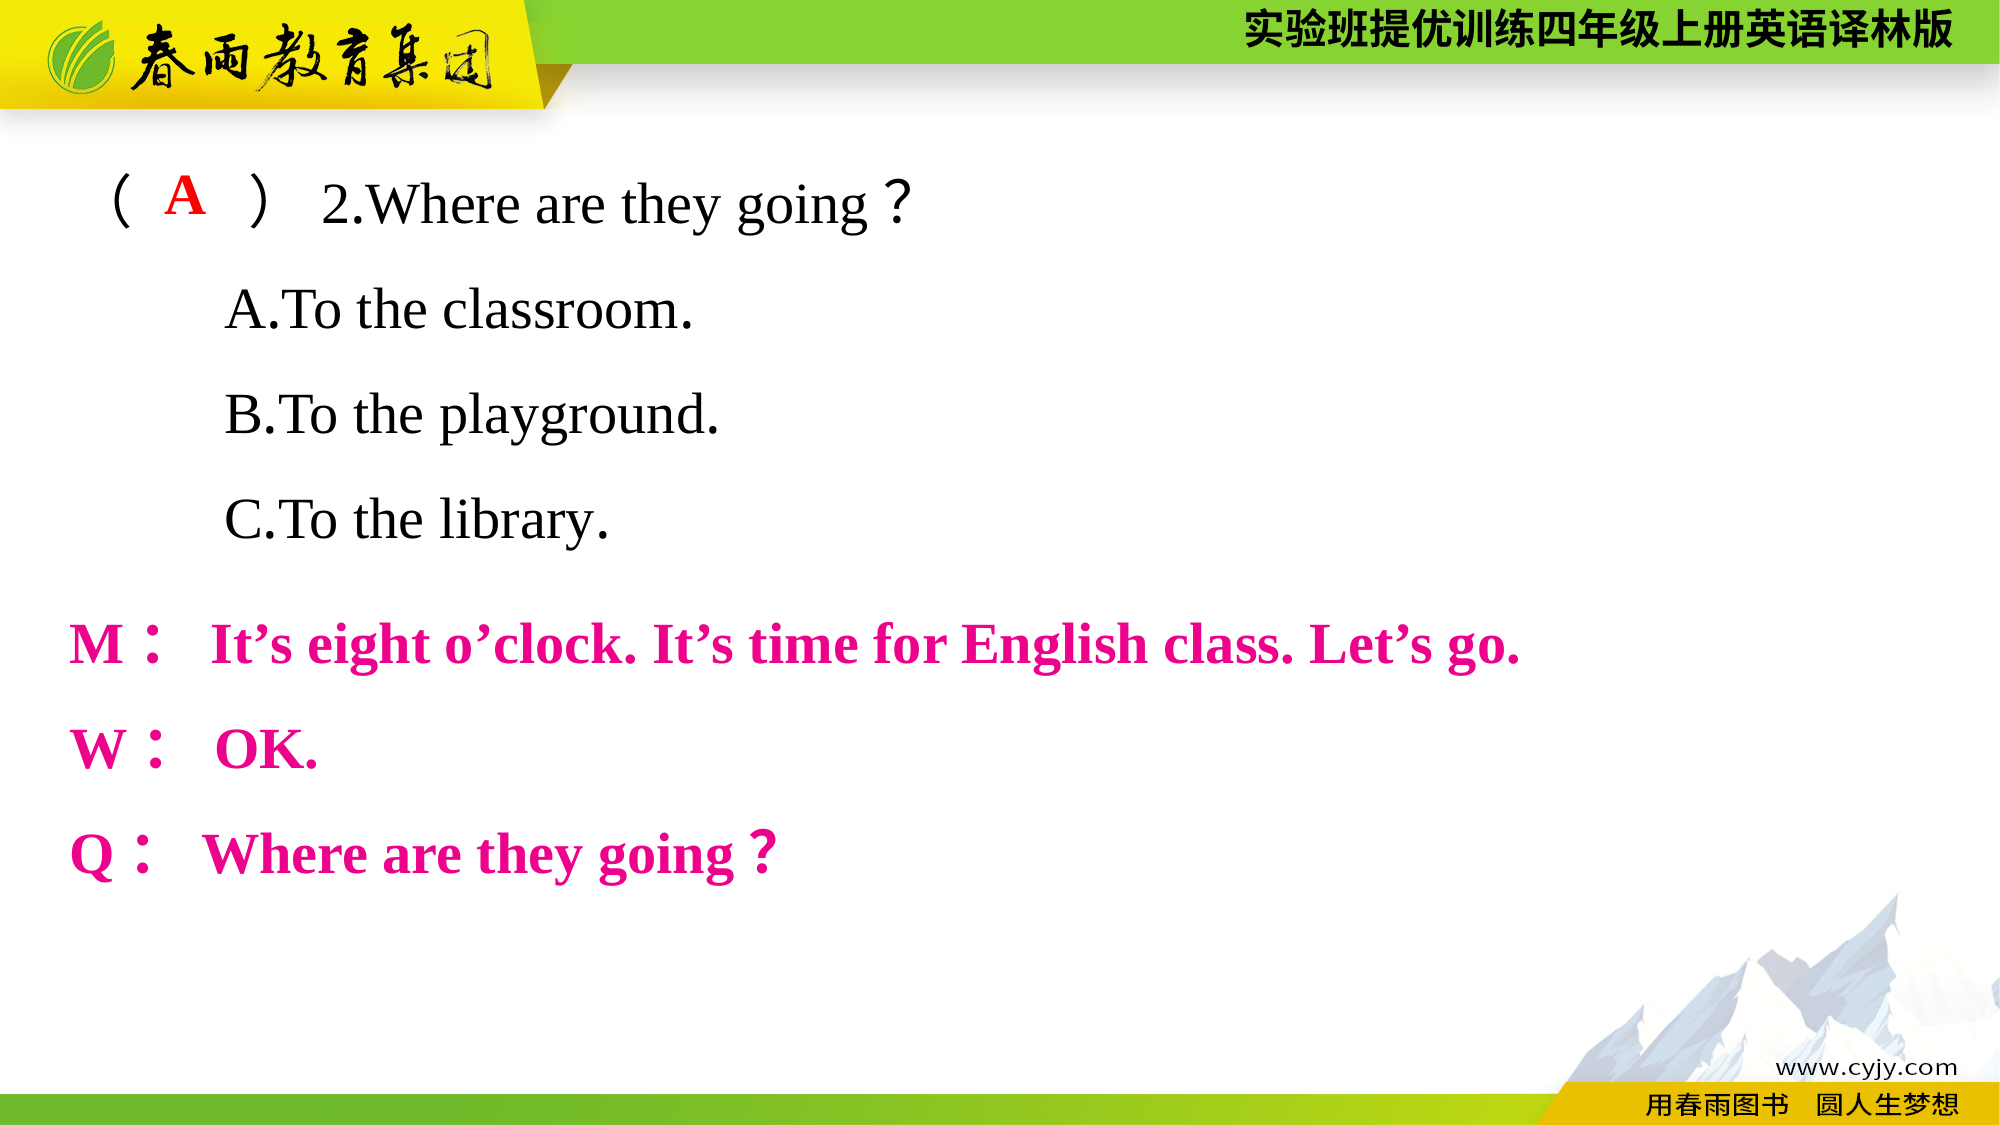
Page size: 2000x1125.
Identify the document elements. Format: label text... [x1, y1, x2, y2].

text_box M：It’s eight o’clock. It’s time for English class. Let’s go. W：OK. Q：Where are they going？ [54, 562, 1603, 893]
text_box A [149, 149, 222, 234]
list （ ）2.Where are they going？ A.To the classroom. B.To the playground. C.To the library. [59, 122, 1944, 562]
picture [0, 0, 2000, 1125]
